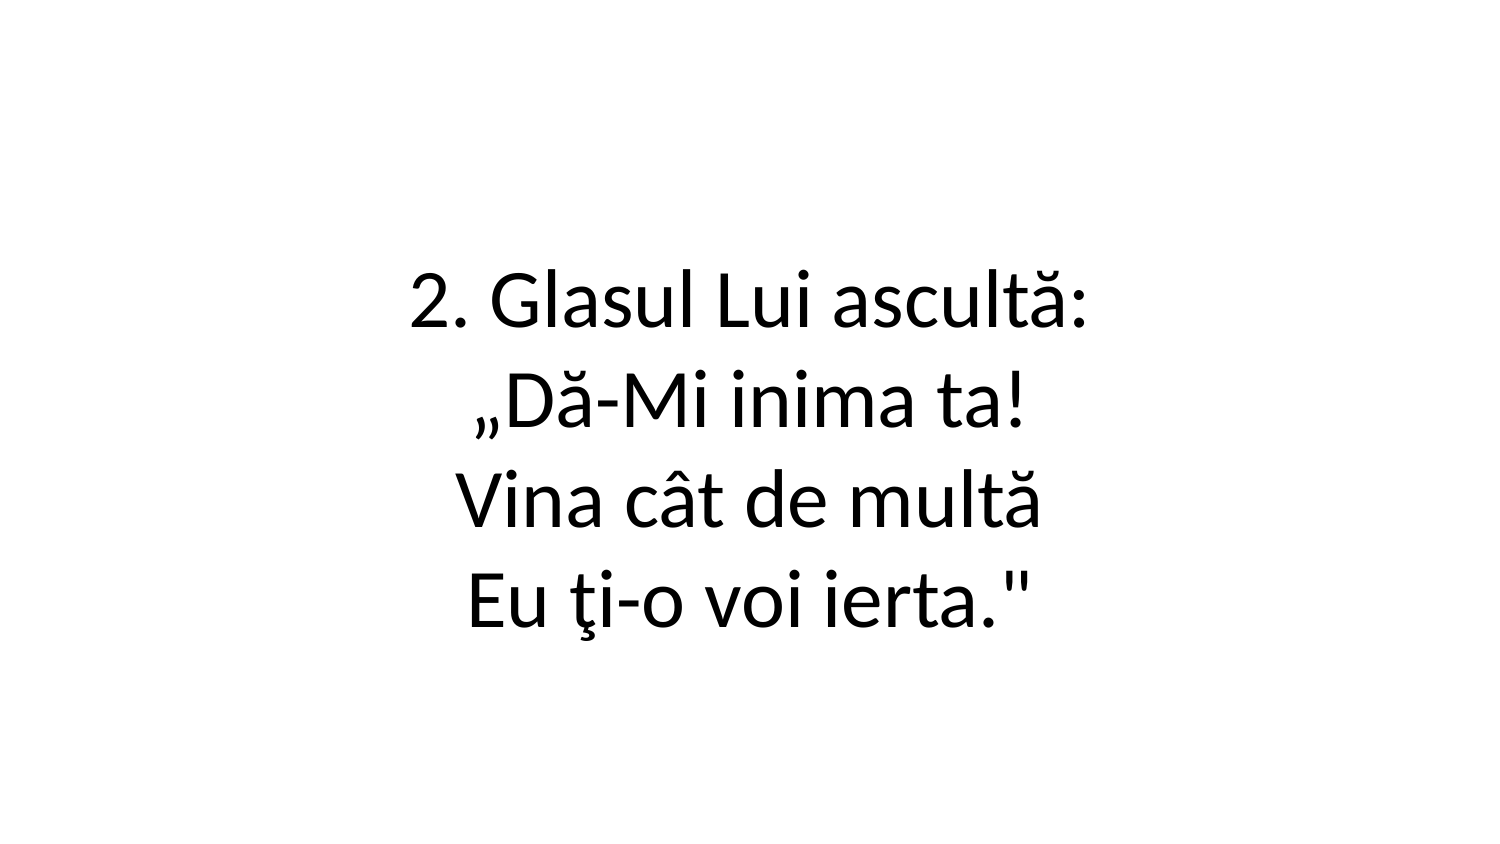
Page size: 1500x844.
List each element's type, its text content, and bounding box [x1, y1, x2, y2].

text_box 2. Glasul Lui ascultă: „Dă-Mi inima ta! Vina cât de multă Eu ţi-o voi ierta." [393, 192, 1107, 652]
